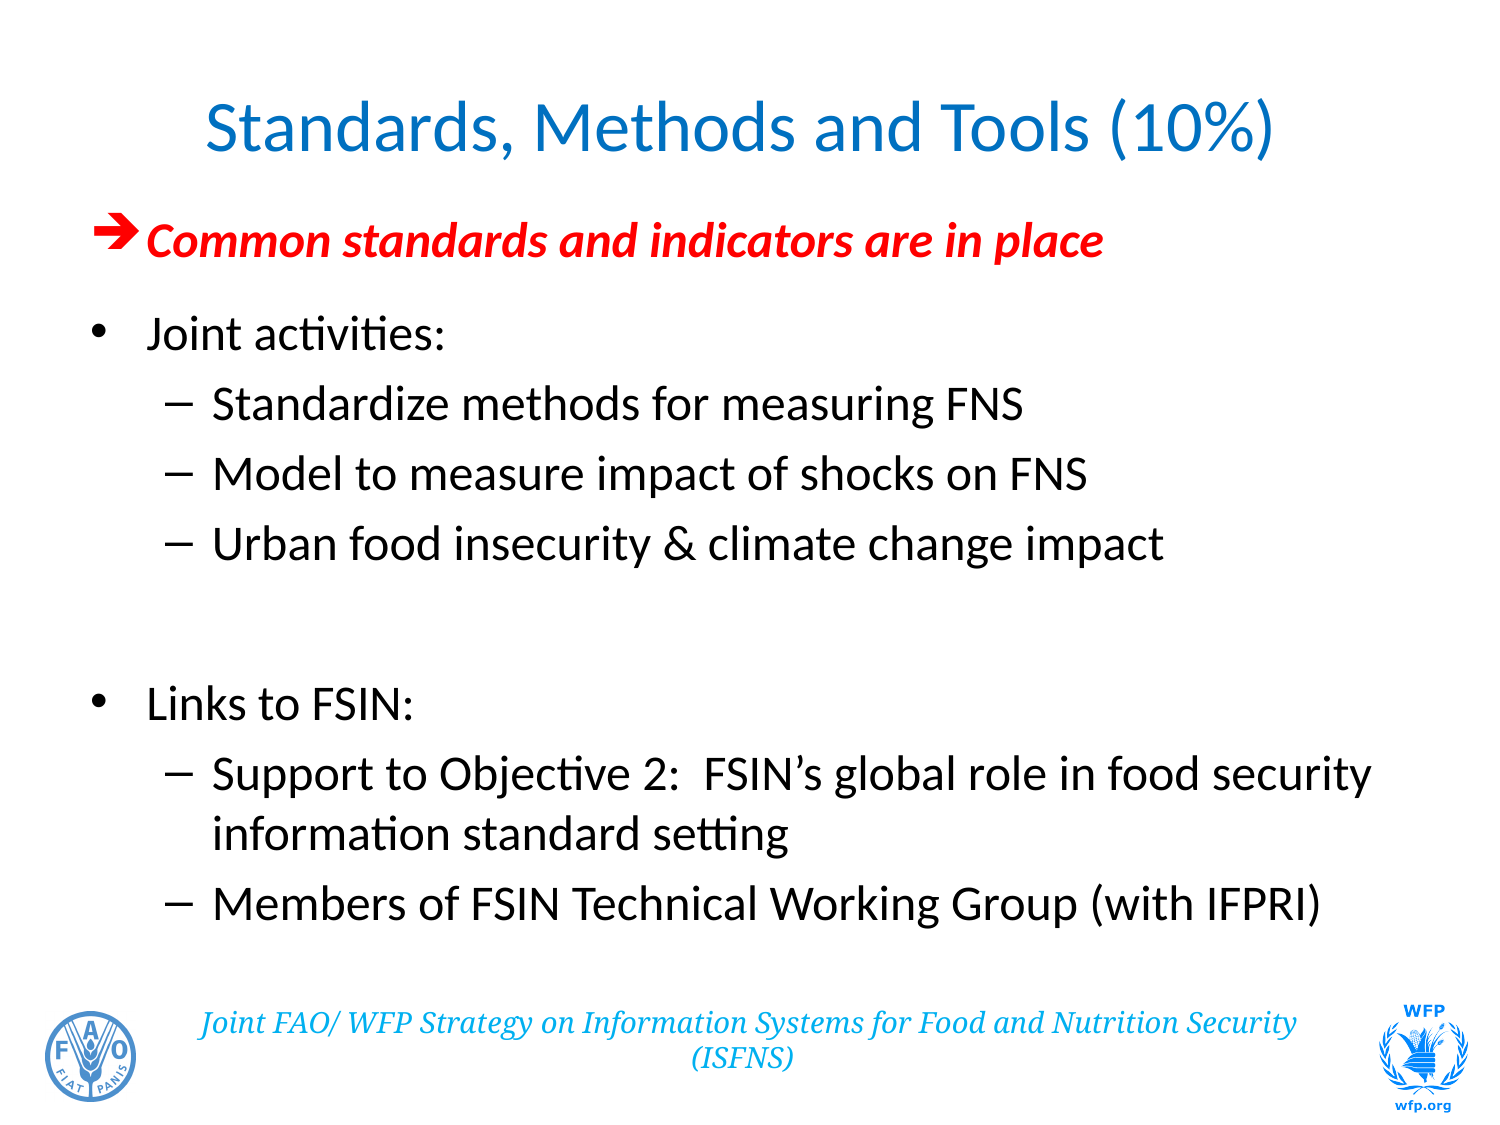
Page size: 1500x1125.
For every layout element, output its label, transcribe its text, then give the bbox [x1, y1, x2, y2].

title Standards, Methods and Tools (10%) [75, 45, 1425, 200]
list Common standards and indicators are in place Joint activities: Standardize methods for measuring FNS Model to measure impact of shocks on FNS Urban food insecurity & climate change impact Links to FSIN: Support to Objective 2: FSIN’s global role in food security information standard setting Members of FSIN Technical Working Group (with IFPRI) [75, 200, 1425, 1023]
picture [1363, 999, 1483, 1118]
footer Joint FAO/ WFP Strategy on Information Systems for Food and Nutrition Security (ISFNS) [141, 1023, 1358, 1091]
picture [45, 1011, 136, 1102]
